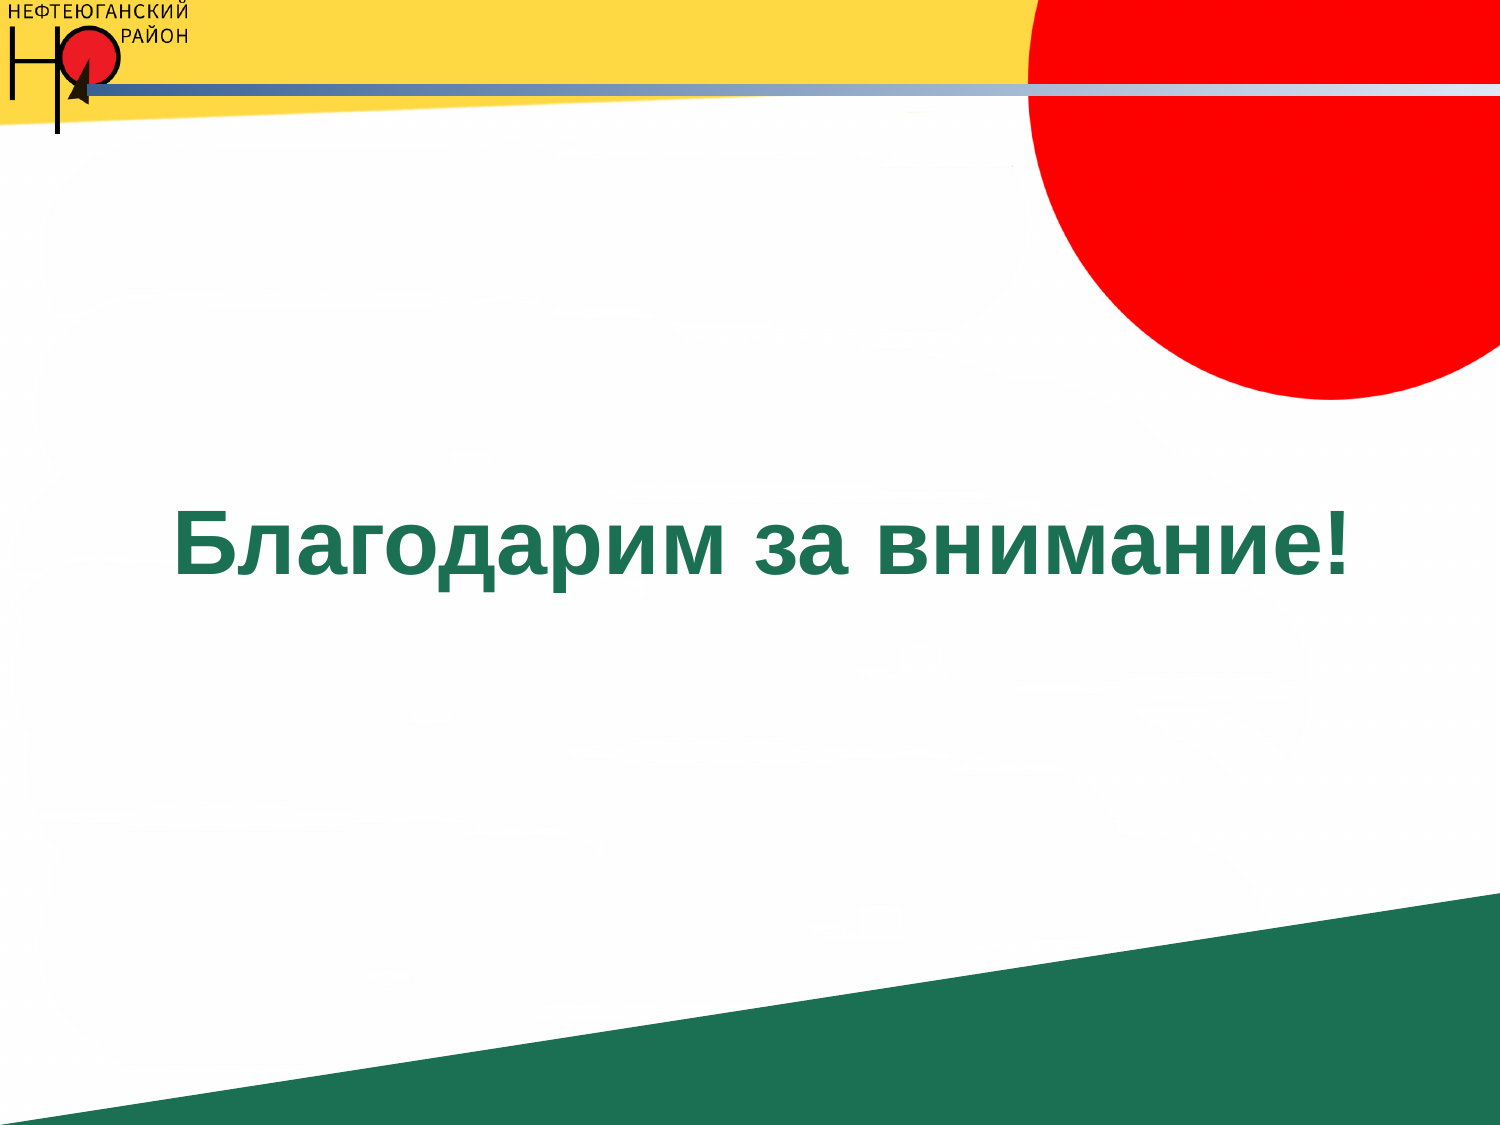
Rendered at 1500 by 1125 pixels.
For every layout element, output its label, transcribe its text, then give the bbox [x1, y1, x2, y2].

picture [0, 0, 1500, 1122]
text_box [0, 891, 1500, 1125]
text_box [191, 84, 1500, 96]
title Благодарим за внимание! [88, 444, 1439, 632]
